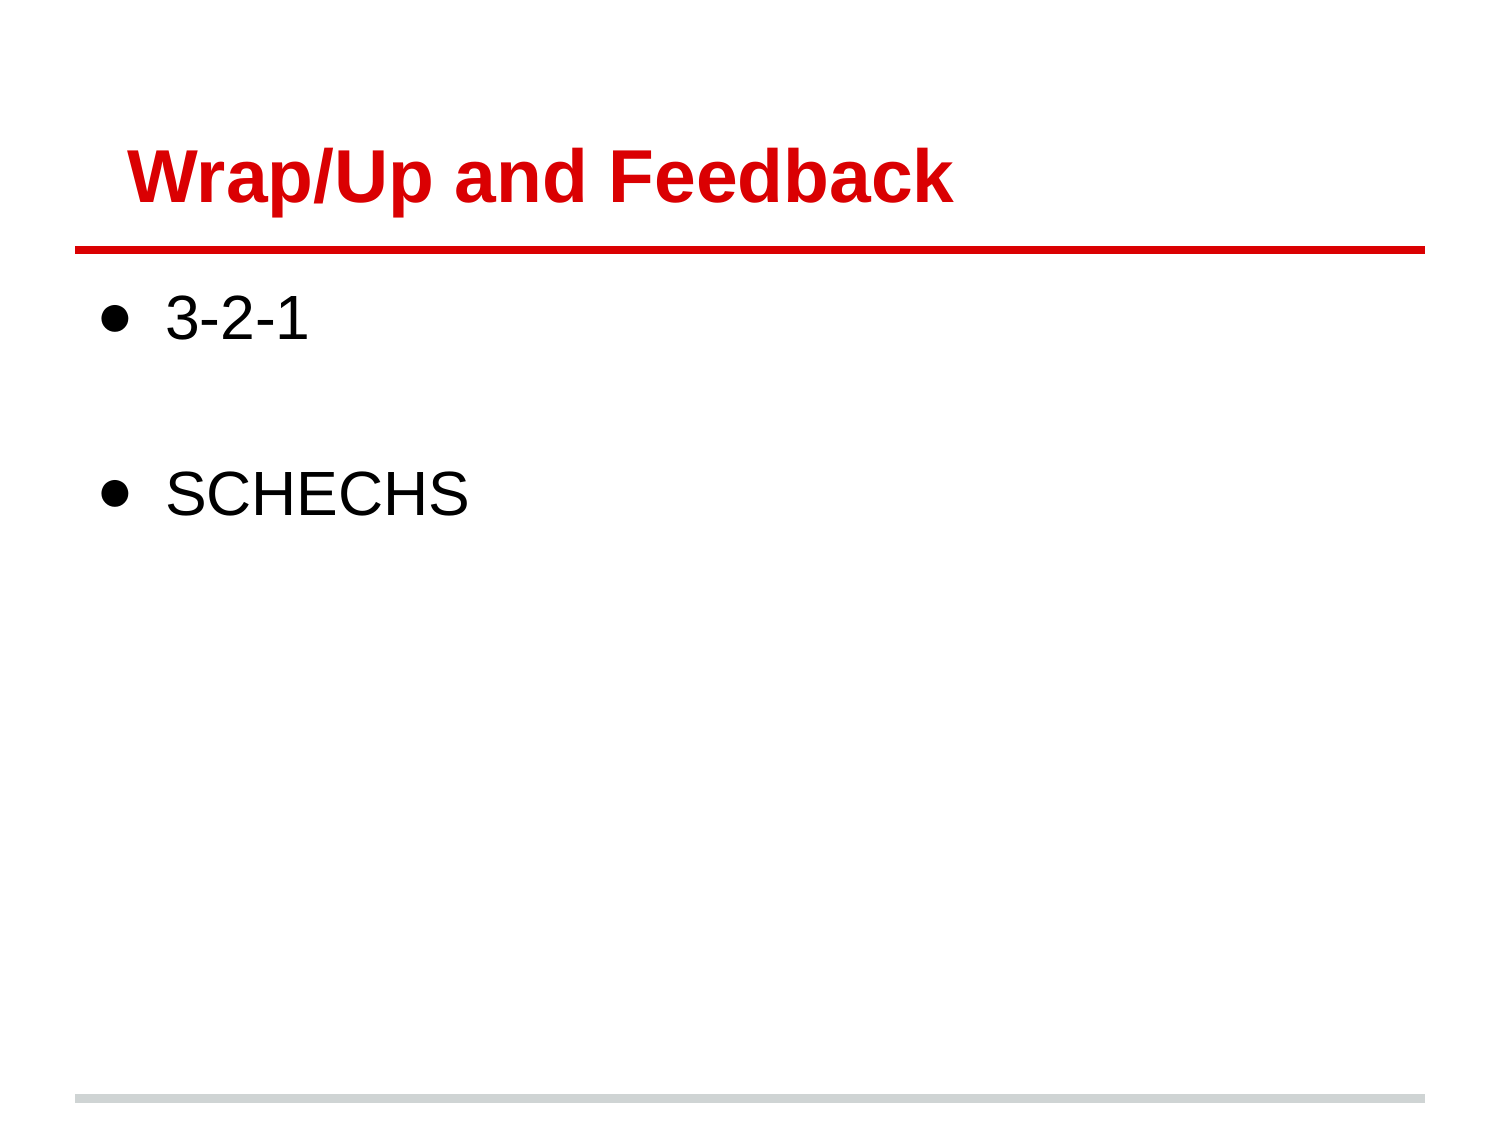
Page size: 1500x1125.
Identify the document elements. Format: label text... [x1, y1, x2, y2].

list 3-2-1 SCHECHS [75, 262, 1425, 1078]
title Wrap/Up and Feedback [75, 45, 1425, 233]
